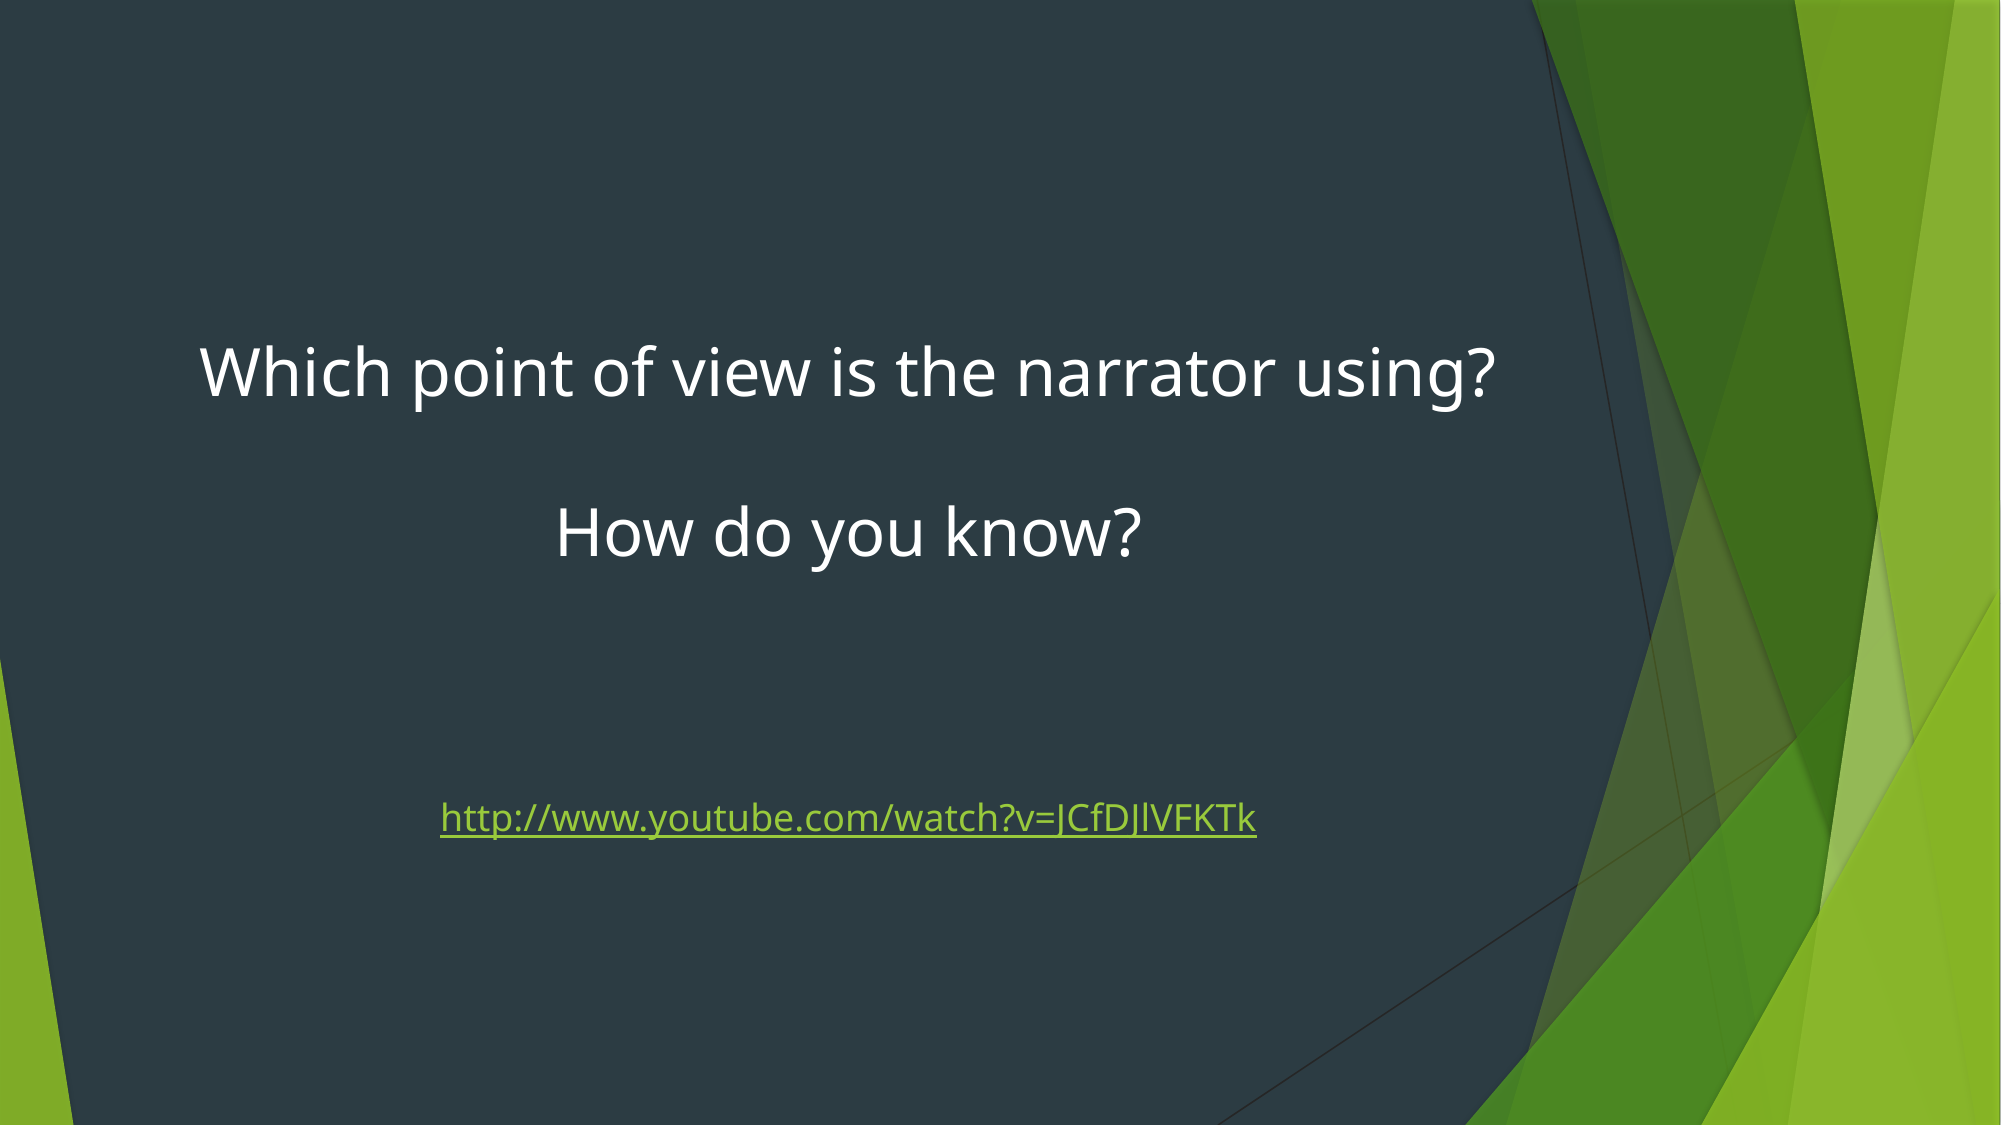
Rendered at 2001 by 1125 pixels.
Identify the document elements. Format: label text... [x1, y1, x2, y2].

text_box http://www.youtube.com/watch?v=JCfDJlVFKTk [425, 786, 1272, 898]
text_box Which point of view is the narrator using? How do you know? [154, 322, 1543, 578]
